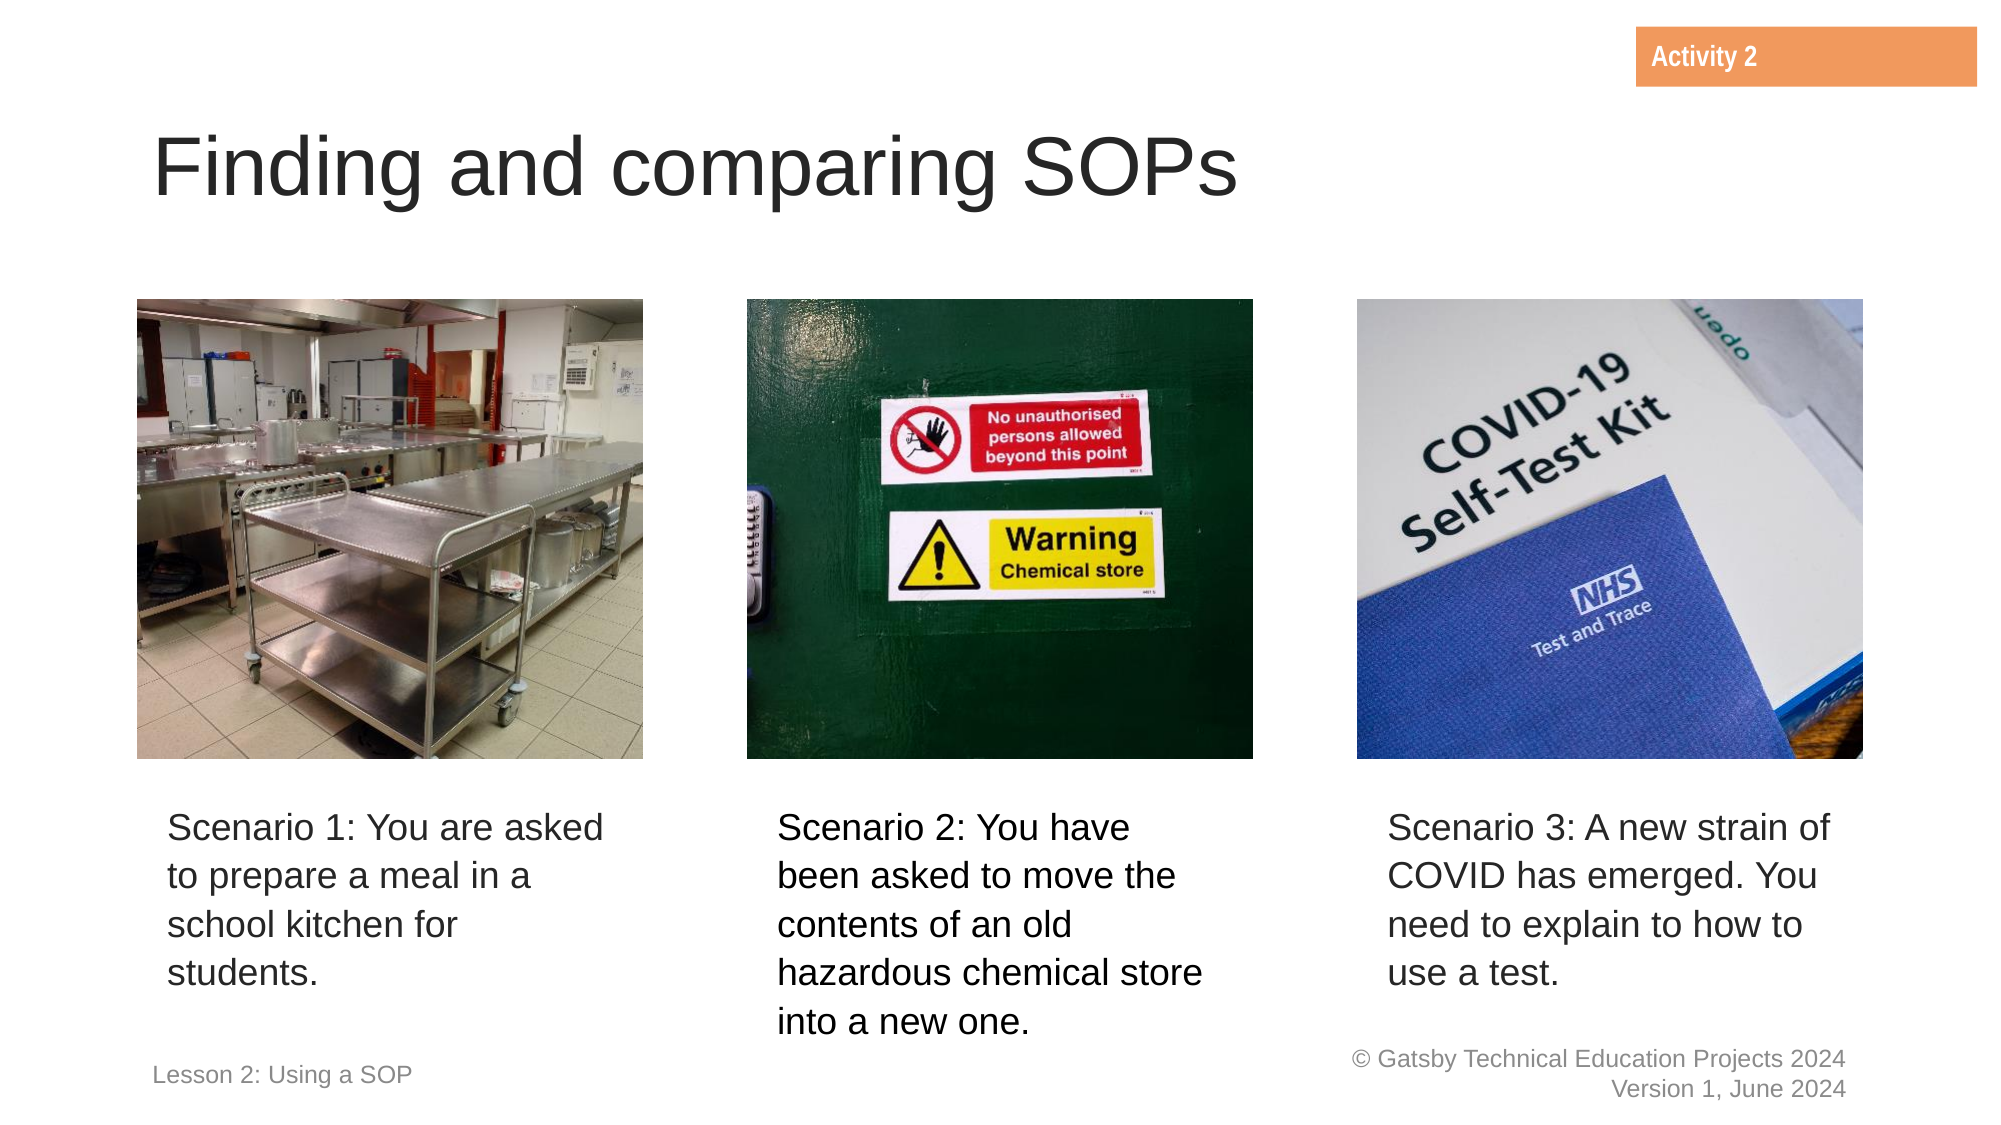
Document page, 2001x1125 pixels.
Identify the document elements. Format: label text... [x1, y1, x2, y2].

list Scenario 1: You are asked to prepare a meal in a school kitchen for students. [137, 769, 643, 1007]
list Lesson 2: Using a SOP [137, 1042, 829, 1103]
list Scenario 2: You have been asked to move the contents of an old hazardous chemical store into a new one. [747, 769, 1253, 1007]
title Finding and comparing SOPs [137, 59, 1863, 278]
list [747, 299, 1253, 759]
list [137, 299, 643, 759]
list Scenario 3: A new strain of COVID has emerged. You need to explain to how to use a test. [1357, 769, 1863, 1007]
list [1357, 299, 1863, 759]
list Activity 2 [1636, 26, 1978, 87]
